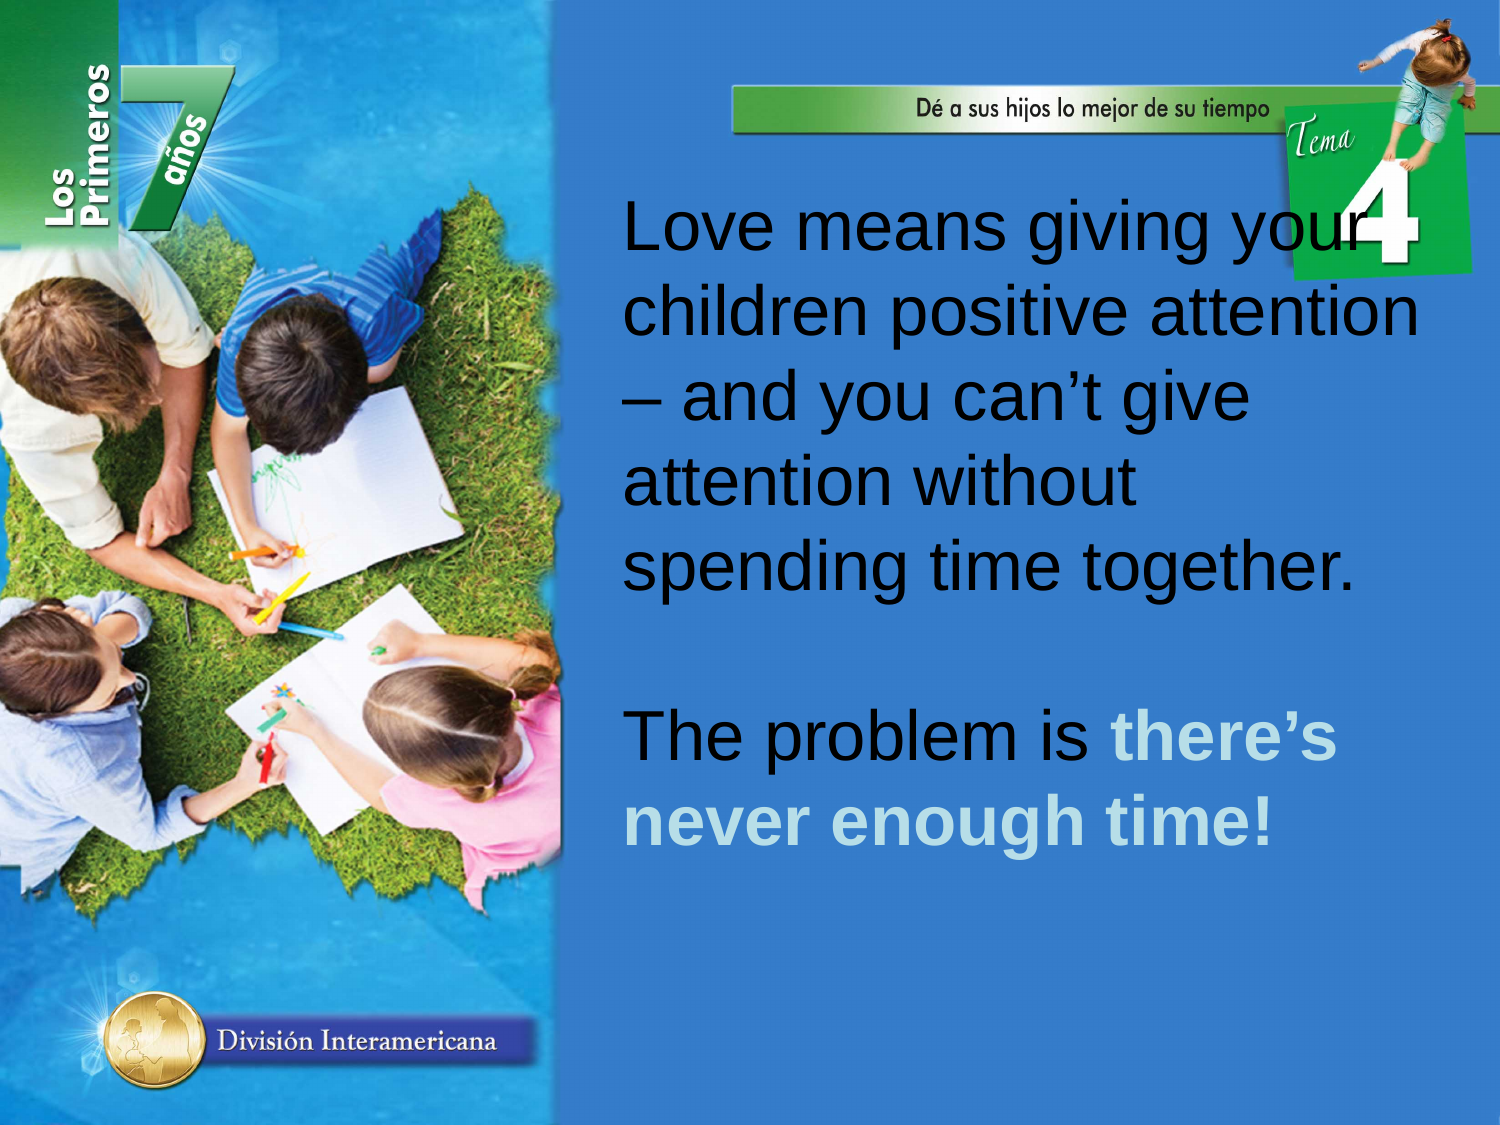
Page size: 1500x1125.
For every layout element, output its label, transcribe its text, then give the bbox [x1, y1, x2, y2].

picture [0, 0, 1500, 1125]
text_box Love means giving your children positive attention – and you can’t give attention without spending time together. The problem is there’s never enough time! [608, 172, 1447, 867]
